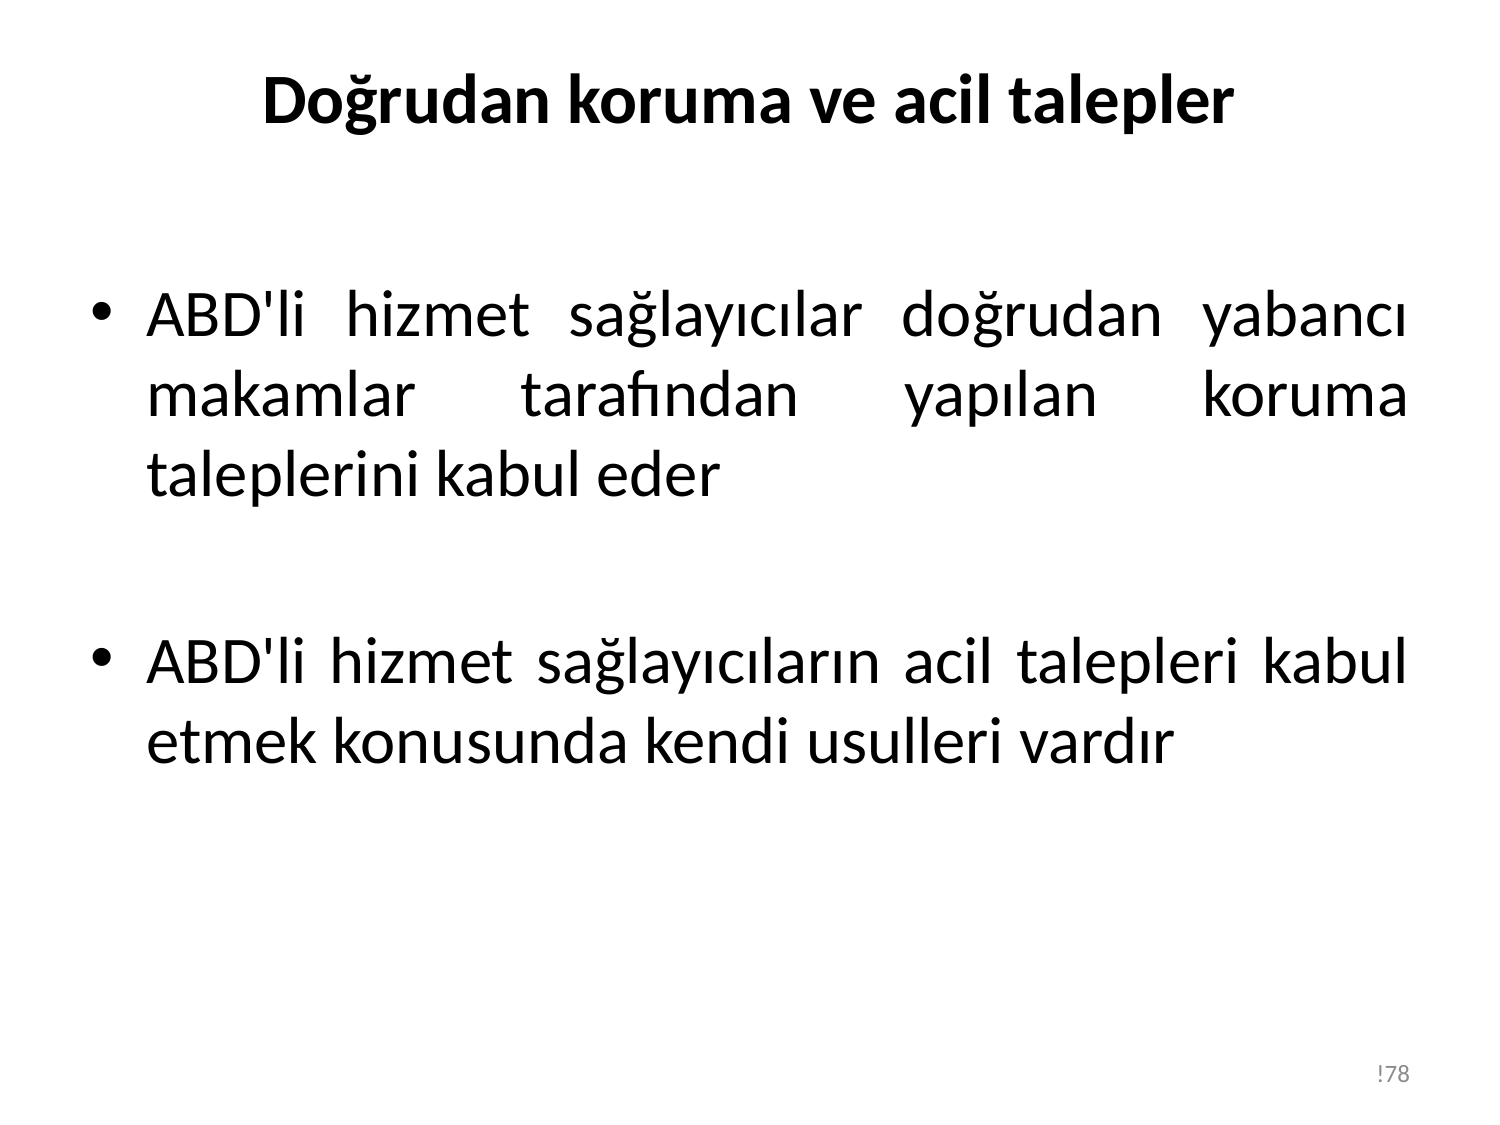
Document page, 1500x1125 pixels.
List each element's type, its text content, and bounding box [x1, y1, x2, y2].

list ABD'li hizmet sağlayıcılar doğrudan yabancı makamlar tarafından yapılan koruma taleplerini kabul eder ABD'li hizmet sağlayıcıların acil talepleri kabul etmek konusunda kendi usulleri vardır [75, 262, 1425, 1005]
title Doğrudan koruma ve acil talepler [75, 45, 1425, 233]
slide_number !78 [1074, 1042, 1425, 1103]
